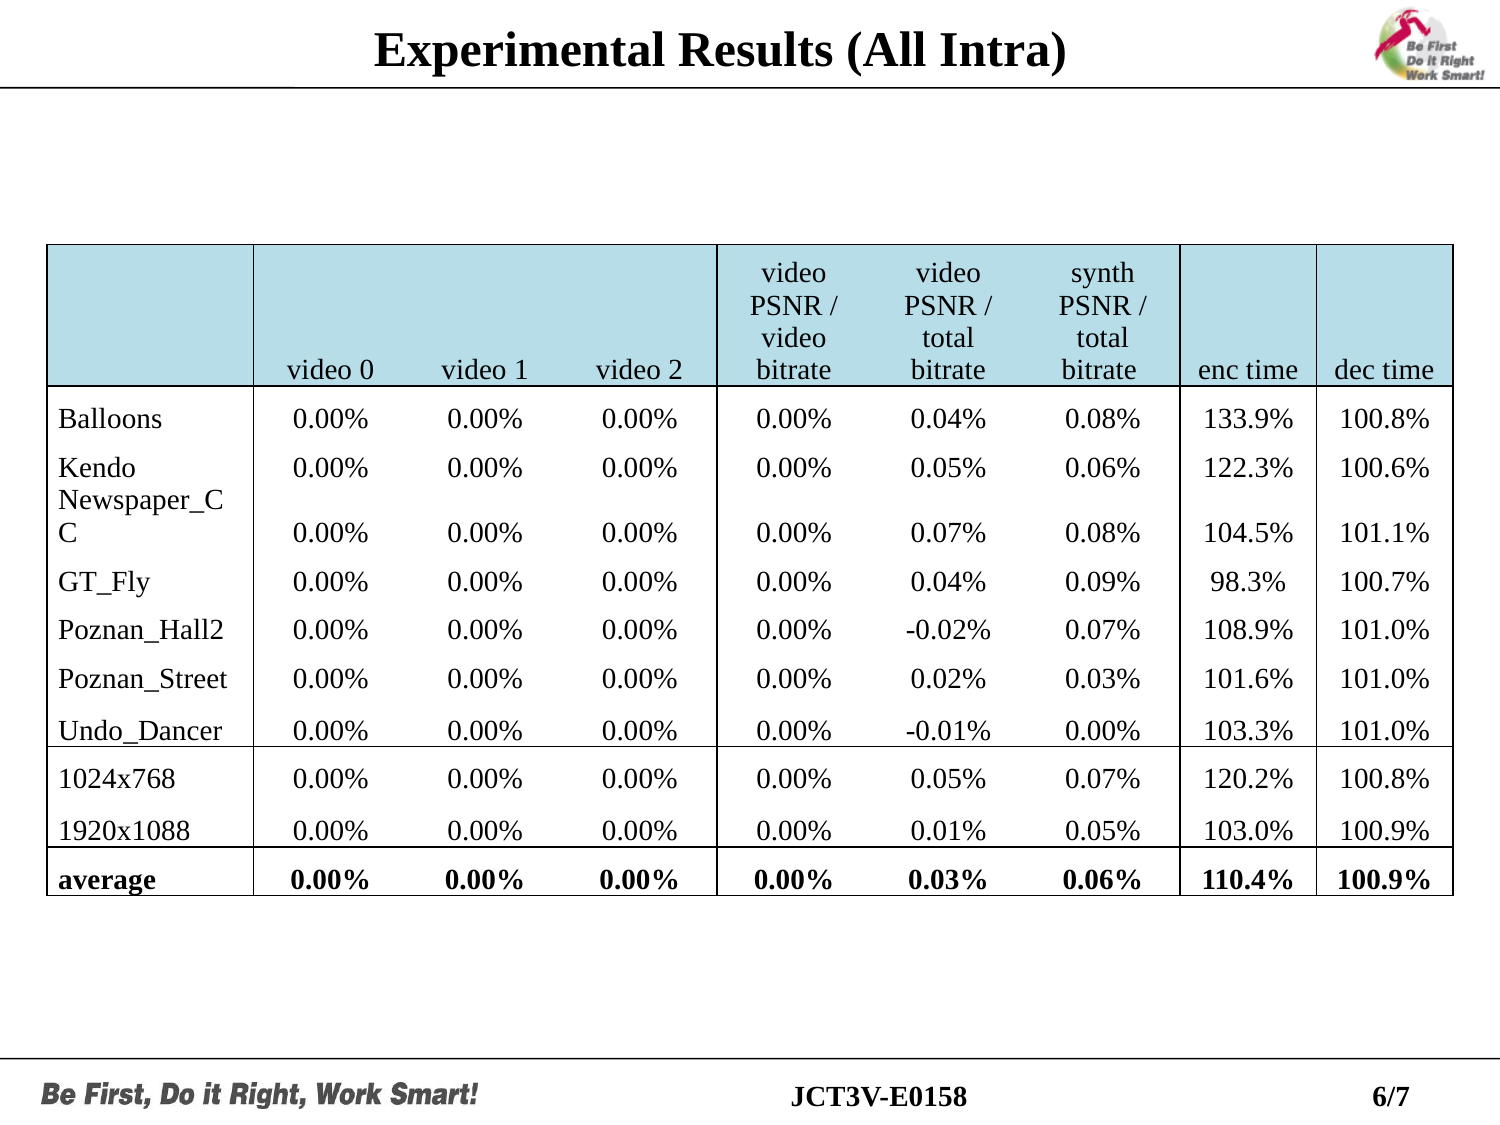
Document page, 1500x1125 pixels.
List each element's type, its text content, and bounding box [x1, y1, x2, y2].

table_cell 0.00% [1026, 695, 1179, 746]
table_cell Poznan_Hall2 [48, 597, 253, 646]
table_cell 0.06% [1026, 435, 1179, 484]
table_cell 0.00% [408, 848, 562, 895]
table_cell Balloons [48, 387, 253, 435]
table_cell 101.0% [1317, 646, 1452, 695]
table_cell Kendo [48, 435, 253, 484]
table_cell 0.00% [408, 795, 562, 846]
table_cell 0.00% [718, 646, 871, 695]
table_cell 101.0% [1317, 695, 1452, 746]
slide_number 6/7 [1074, 1065, 1425, 1125]
table_cell 0.00% [718, 747, 871, 795]
table_cell 0.00% [408, 387, 562, 435]
table_cell 0.03% [1026, 646, 1179, 695]
table_cell 0.00% [408, 646, 562, 695]
picture [1442, 5, 1489, 83]
table_cell 101.6% [1181, 646, 1316, 695]
table_cell 103.0% [1181, 795, 1316, 846]
table_cell 0.00% [562, 747, 716, 795]
table_cell 98.3% [1181, 548, 1316, 597]
table_cell 0.00% [718, 848, 871, 895]
table_cell 0.00% [408, 548, 562, 597]
table_cell 0.04% [871, 548, 1026, 597]
table_cell 0.00% [562, 795, 716, 846]
table_cell 100.9% [1317, 795, 1452, 846]
table_cell 0.00% [562, 695, 716, 746]
table_cell 0.00% [408, 747, 562, 795]
table_cell 133.9% [1181, 387, 1316, 435]
table_header video PSNR / total bitrate [871, 245, 1026, 385]
table_cell 100.8% [1317, 747, 1452, 795]
table_cell 0.00% [718, 695, 871, 746]
table_cell 0.00% [562, 848, 716, 895]
table_cell 0.00% [254, 646, 408, 695]
table_cell 120.2% [1181, 747, 1316, 795]
table_header video 2 [562, 245, 716, 385]
table_header video PSNR / video bitrate [718, 245, 871, 385]
text_box JCT3V-E0158 [632, 1065, 983, 1125]
table_cell 0.00% [718, 435, 871, 484]
table_cell 0.00% [562, 597, 716, 646]
table_cell 103.3% [1181, 695, 1316, 746]
table_cell 0.00% [254, 848, 408, 895]
table_cell 108.9% [1181, 597, 1316, 646]
table_cell 0.00% [254, 695, 408, 746]
table_cell 0.07% [871, 484, 1026, 548]
table_cell 0.00% [718, 548, 871, 597]
table_cell 0.05% [871, 435, 1026, 484]
table_cell 0.00% [718, 597, 871, 646]
table_cell GT_Fly [48, 548, 253, 597]
table_cell -0.01% [871, 695, 1026, 746]
table_cell 0.00% [254, 597, 408, 646]
table_cell 0.00% [408, 435, 562, 484]
table_cell 0.00% [254, 387, 408, 435]
table_cell Newspaper_CC [48, 484, 253, 548]
table_cell 0.00% [254, 548, 408, 597]
table_cell Poznan_Street [48, 646, 253, 695]
table_cell 100.6% [1317, 435, 1452, 484]
table_cell 0.00% [408, 597, 562, 646]
table_cell 0.00% [254, 747, 408, 795]
table_header [48, 245, 253, 385]
table_cell 0.00% [254, 795, 408, 846]
table_cell 101.0% [1317, 597, 1452, 646]
table_cell 0.00% [254, 435, 408, 484]
table_cell 100.7% [1317, 548, 1452, 597]
table_cell 0.00% [562, 548, 716, 597]
title Experimental Results (All Intra) [0, 0, 1442, 141]
table_cell 0.05% [871, 747, 1026, 795]
table_cell 1024x768 [48, 747, 253, 795]
table_cell 0.03% [871, 848, 1026, 895]
table_cell 1920x1088 [48, 795, 253, 846]
table_header video 0 [254, 245, 408, 385]
table_cell 0.00% [408, 484, 562, 548]
table_cell 0.00% [718, 387, 871, 435]
table_cell 0.00% [562, 646, 716, 695]
table_cell 0.08% [1026, 484, 1179, 548]
table_header video 1 [408, 245, 562, 385]
table_cell 104.5% [1181, 484, 1316, 548]
table_cell 0.04% [871, 387, 1026, 435]
table_cell 0.08% [1026, 387, 1179, 435]
table_cell 0.06% [1026, 848, 1179, 895]
table_cell 0.09% [1026, 548, 1179, 597]
table_cell 110.4% [1181, 848, 1316, 895]
table_cell 122.3% [1181, 435, 1316, 484]
table_cell 0.07% [1026, 597, 1179, 646]
table_header dec time [1317, 245, 1452, 385]
table_cell 0.00% [562, 484, 716, 548]
table_cell 100.9% [1317, 848, 1452, 895]
table_cell 0.00% [718, 795, 871, 846]
table_cell 0.00% [408, 695, 562, 746]
table_cell 0.00% [718, 484, 871, 548]
table_cell 100.8% [1317, 387, 1452, 435]
table_cell 0.01% [871, 795, 1026, 846]
table_cell 0.07% [1026, 747, 1179, 795]
table_cell 0.02% [871, 646, 1026, 695]
table_header synth PSNR / total bitrate [1026, 245, 1179, 385]
table_cell -0.02% [871, 597, 1026, 646]
table_cell 0.05% [1026, 795, 1179, 846]
table_cell 0.00% [562, 435, 716, 484]
table_header enc time [1181, 245, 1316, 385]
picture [41, 1082, 478, 1109]
table_cell 101.1% [1317, 484, 1452, 548]
table_cell Undo_Dancer [48, 695, 253, 746]
table_cell 0.00% [562, 387, 716, 435]
table_cell 0.00% [254, 484, 408, 548]
table_cell average [48, 848, 253, 895]
